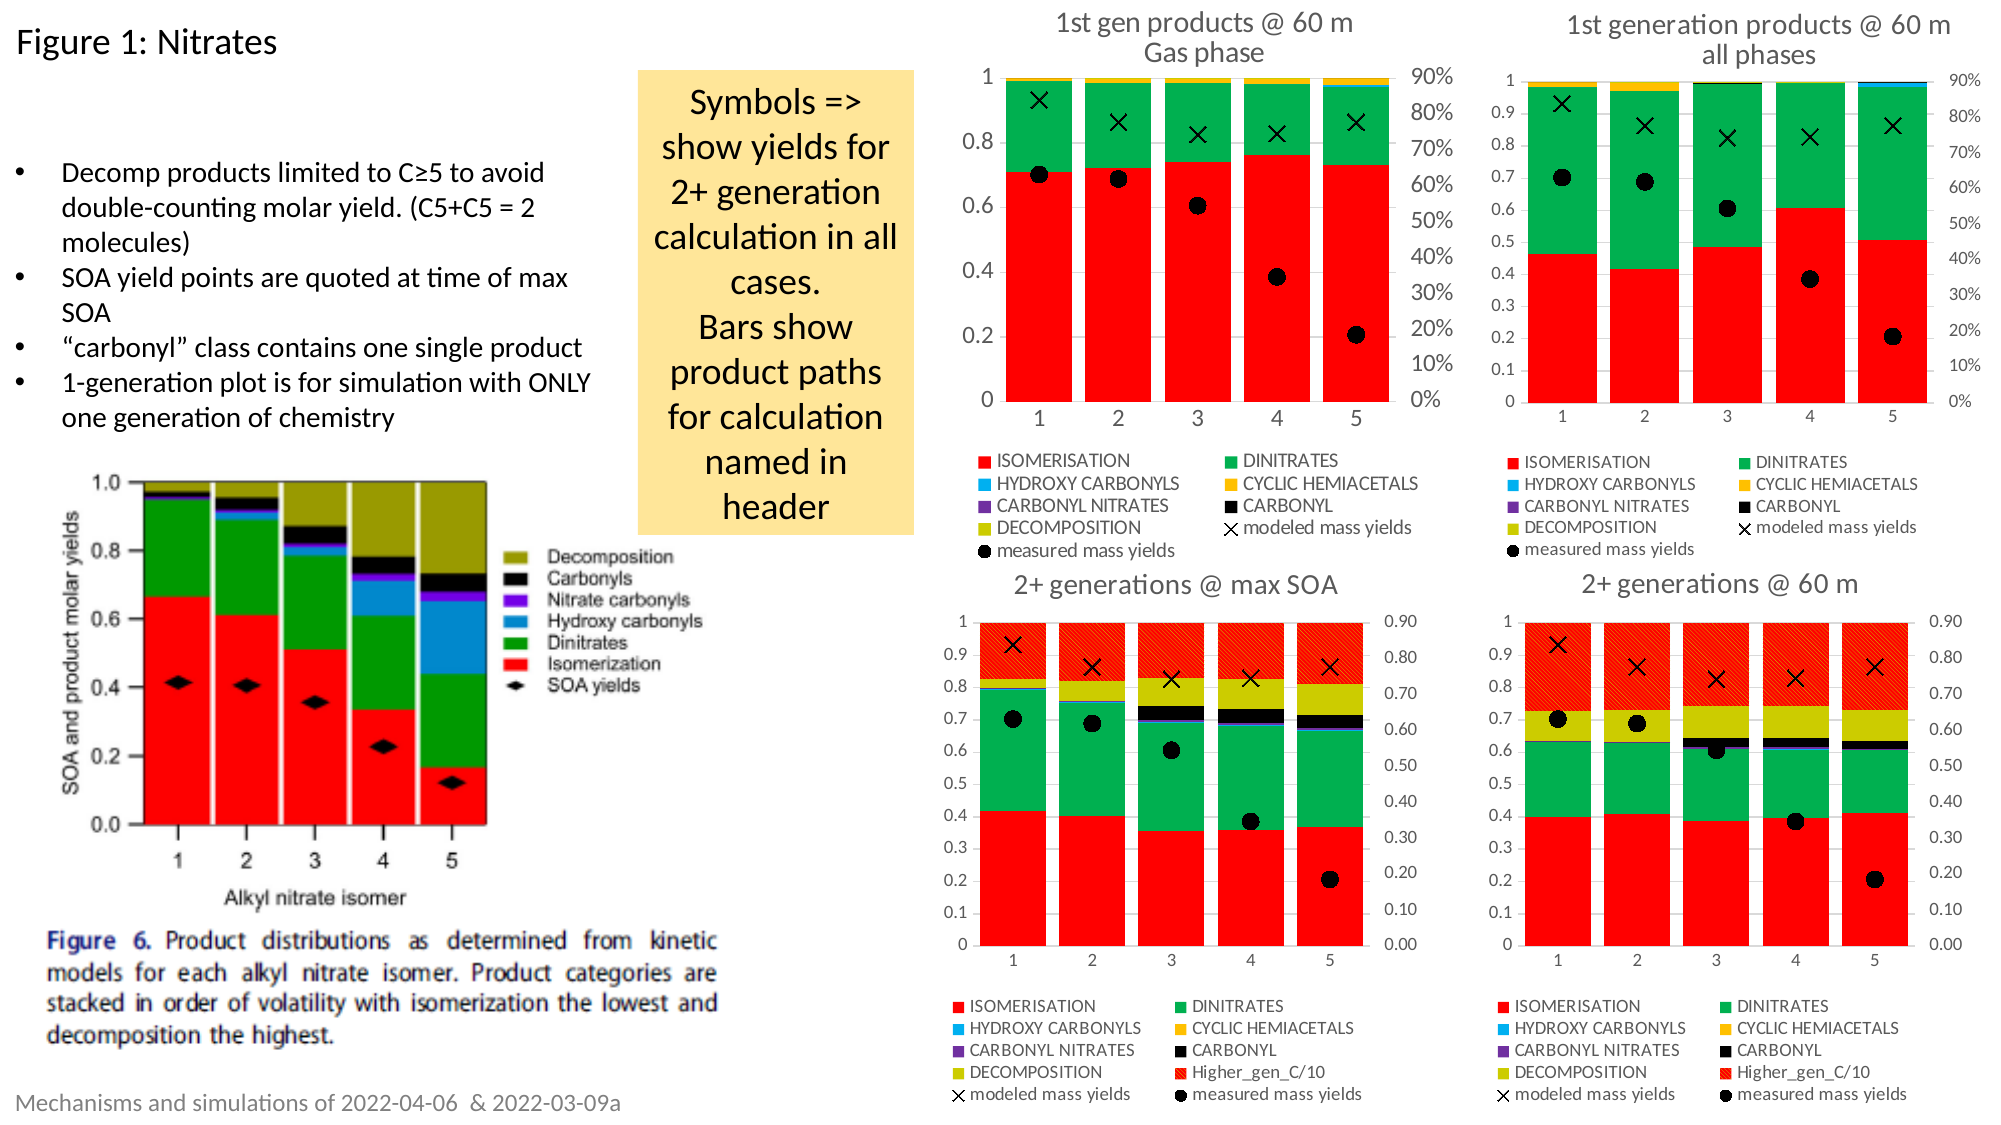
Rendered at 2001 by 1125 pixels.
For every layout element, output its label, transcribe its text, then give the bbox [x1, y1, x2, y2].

text_box Mechanisms and simulations of 2022-04-06 & 2022-03-09a [0, 1079, 743, 1125]
chart [913, 0, 2000, 1109]
text_box Symbols => show yields for 2+ generation calculation in all cases. Bars show product paths for calculation named in header [637, 70, 914, 535]
text_box Figure 1: Nitrates [0, 9, 295, 70]
text_box Decomp products limited to C≥5 to avoid double-counting molar yield. (C5+C5 = 2 molecules) SOA yield points are quoted at time of max SOA “carbonyl” class contains one single product 1-generation plot is for simulation with ONLY one generation of chemistry [0, 146, 637, 441]
picture [19, 449, 743, 1056]
